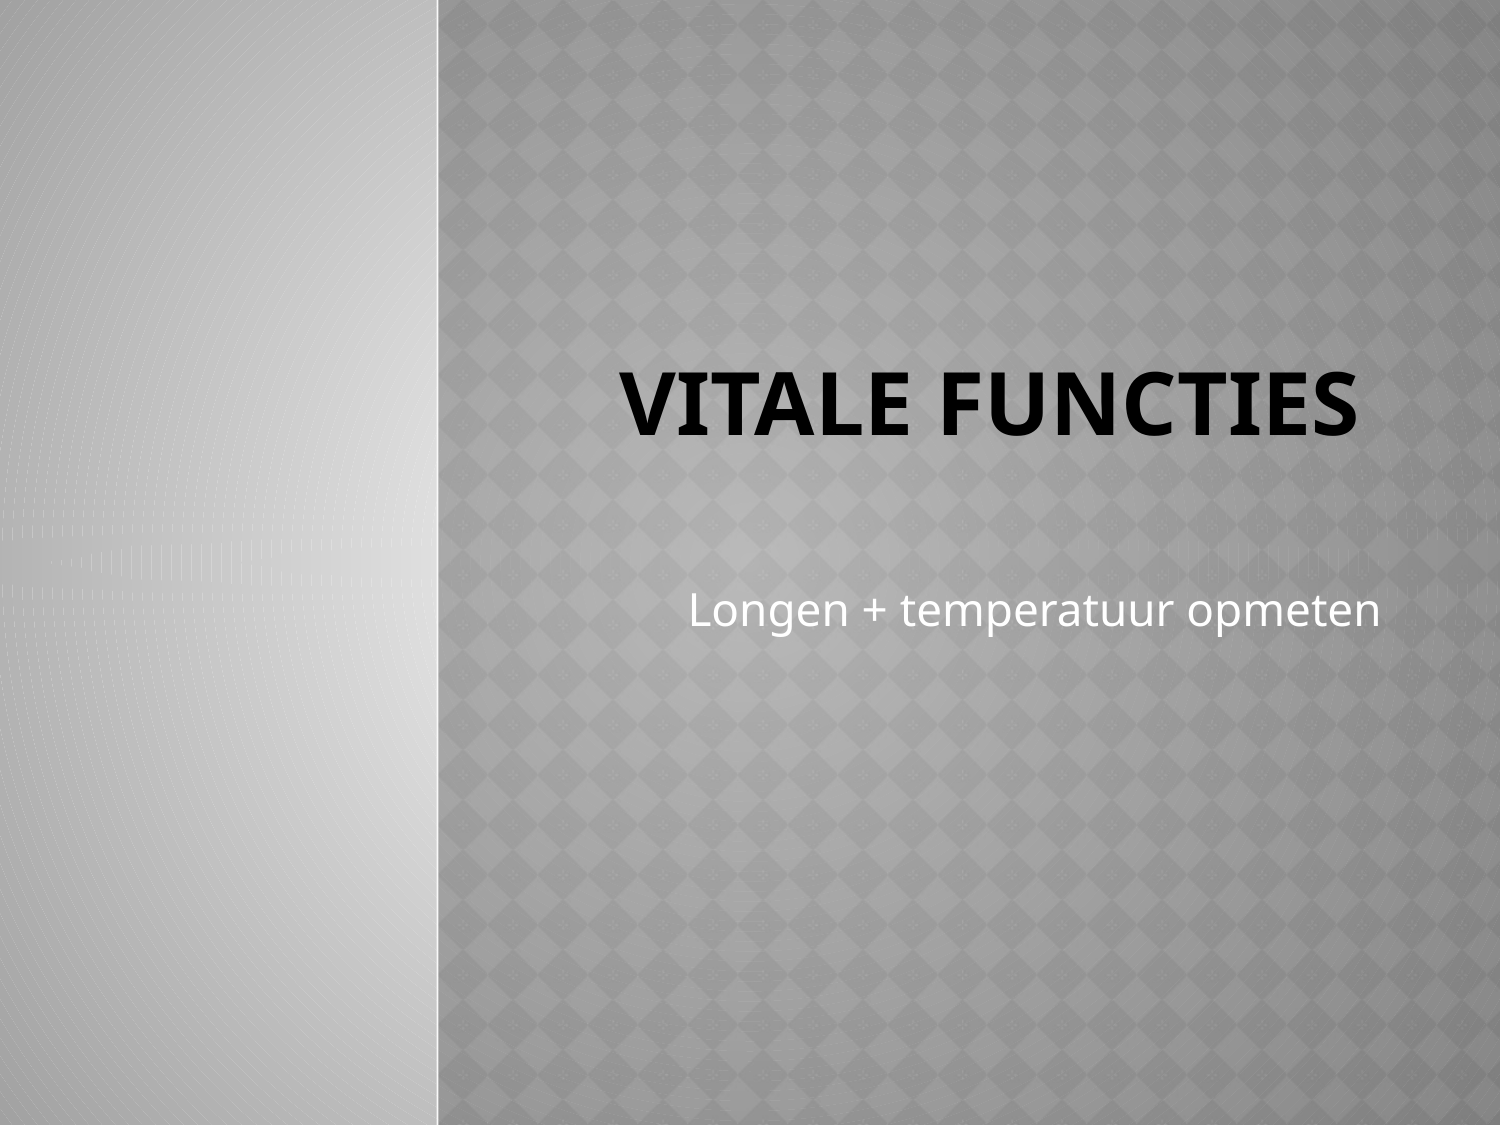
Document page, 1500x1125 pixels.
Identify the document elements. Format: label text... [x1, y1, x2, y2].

subtitle Longen + temperatuur opmeten [550, 580, 1390, 762]
title Vitale functies [552, 87, 1390, 558]
